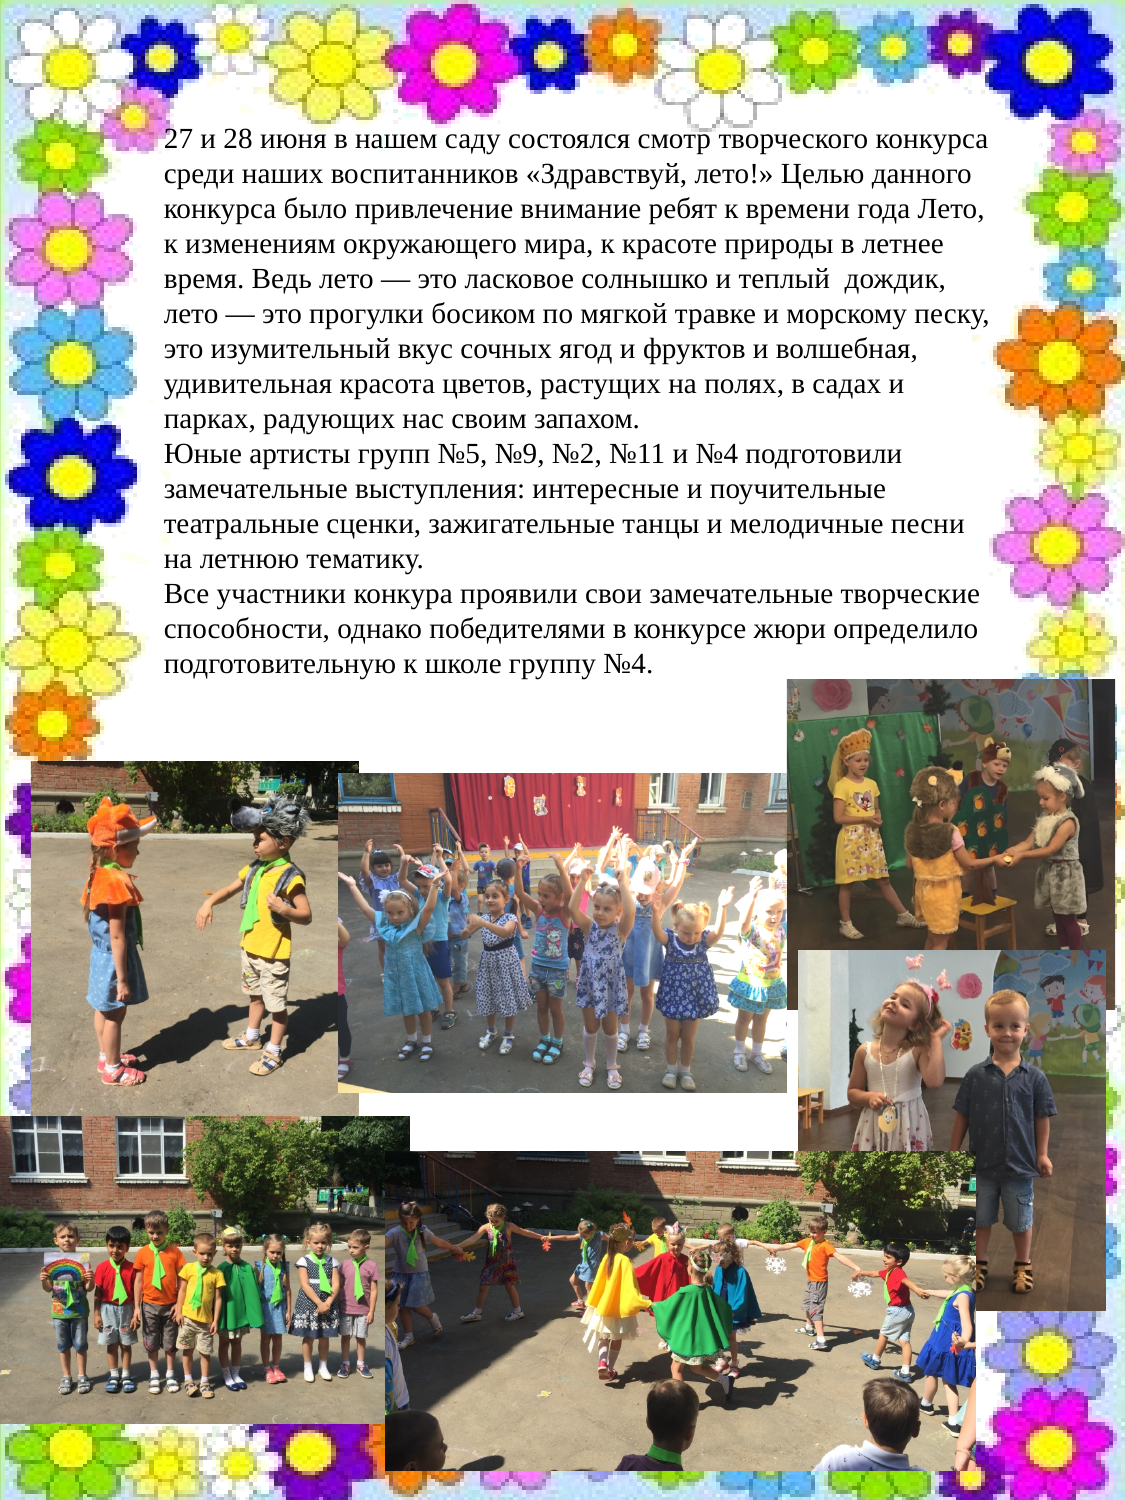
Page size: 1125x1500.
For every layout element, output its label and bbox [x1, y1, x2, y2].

text_box [0, 0, 1125, 1500]
